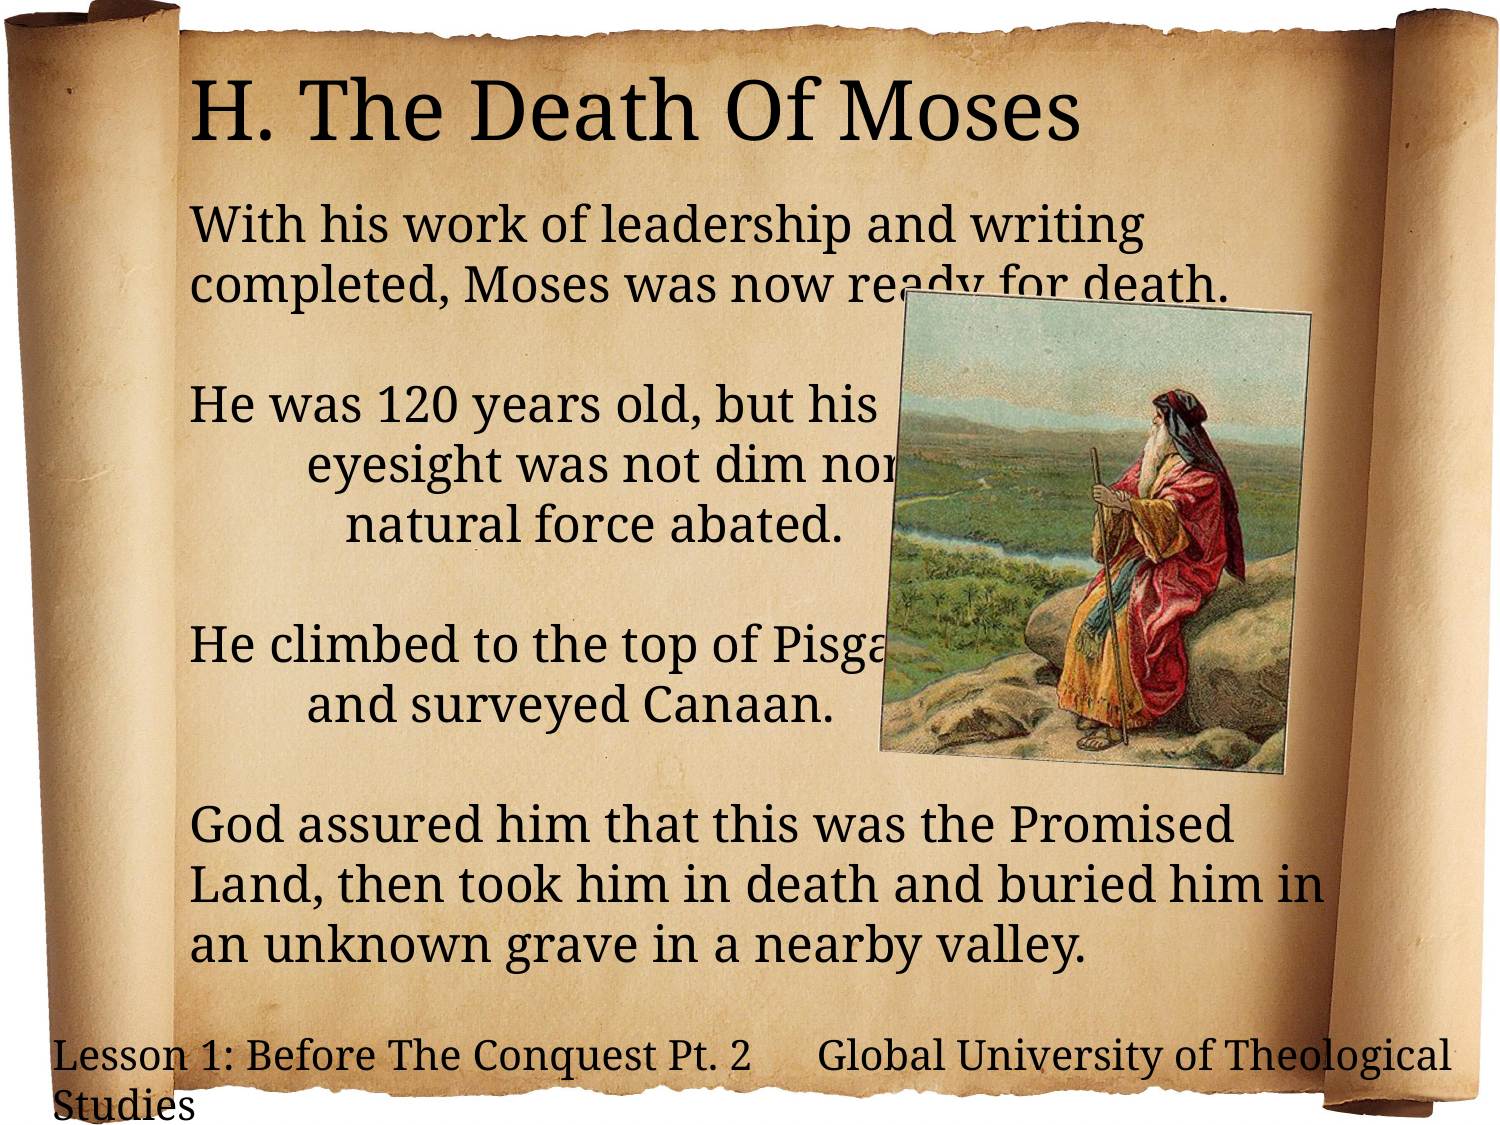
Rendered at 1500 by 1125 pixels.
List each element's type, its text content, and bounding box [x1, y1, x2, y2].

subtitle H. The Death Of Moses [174, 50, 1500, 238]
picture [0, 0, 1500, 1125]
picture [879, 289, 1312, 775]
text_box With his work of leadership and writing completed, Moses was now ready for death. He was 120 years old, but his eyesight was not dim nor his natural force abated. He climbed to the top of Pisgah and surveyed Canaan. God assured him that this was the Promised Land, then took him in death and buried him in an unknown grave in a nearby valley. [174, 184, 1350, 980]
text_box Lesson 1: Before The Conquest Pt. 2 Global University of Theological Studies [37, 1021, 1500, 1125]
